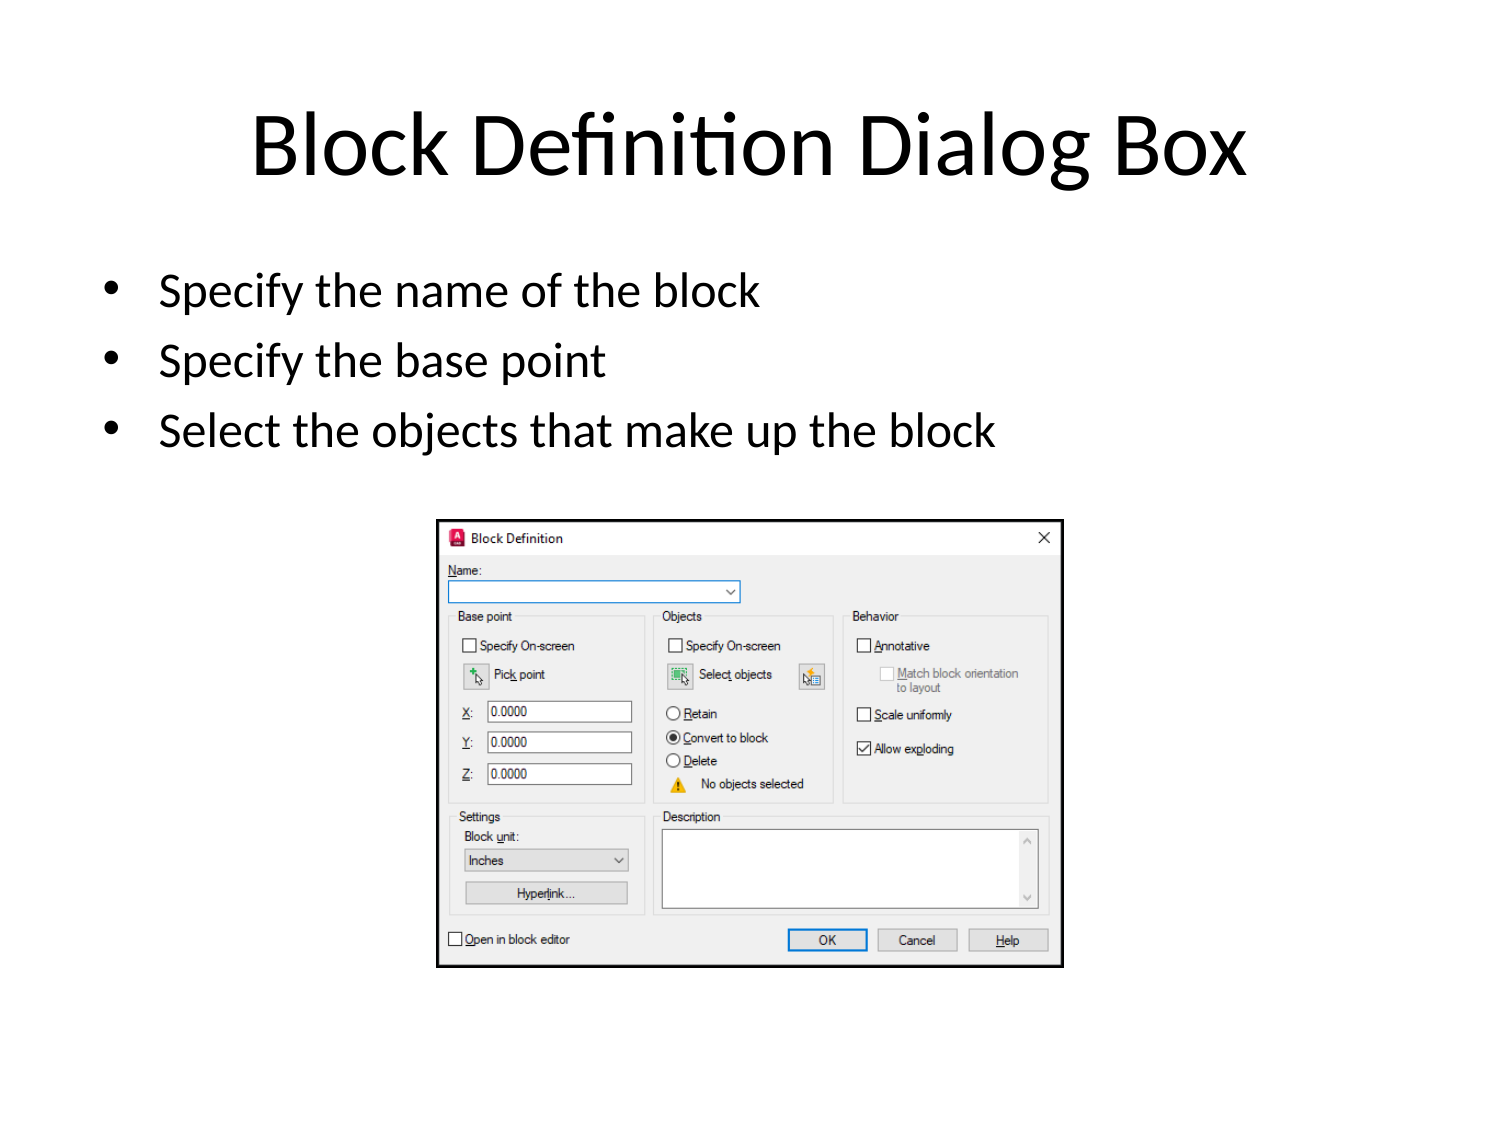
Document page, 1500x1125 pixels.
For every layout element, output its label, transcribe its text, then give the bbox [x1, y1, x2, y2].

picture [436, 518, 1064, 968]
title Block Definition Dialog Box [75, 45, 1425, 233]
list Specify the name of the block Specify the base point Select the objects that make up the block [87, 249, 1313, 950]
